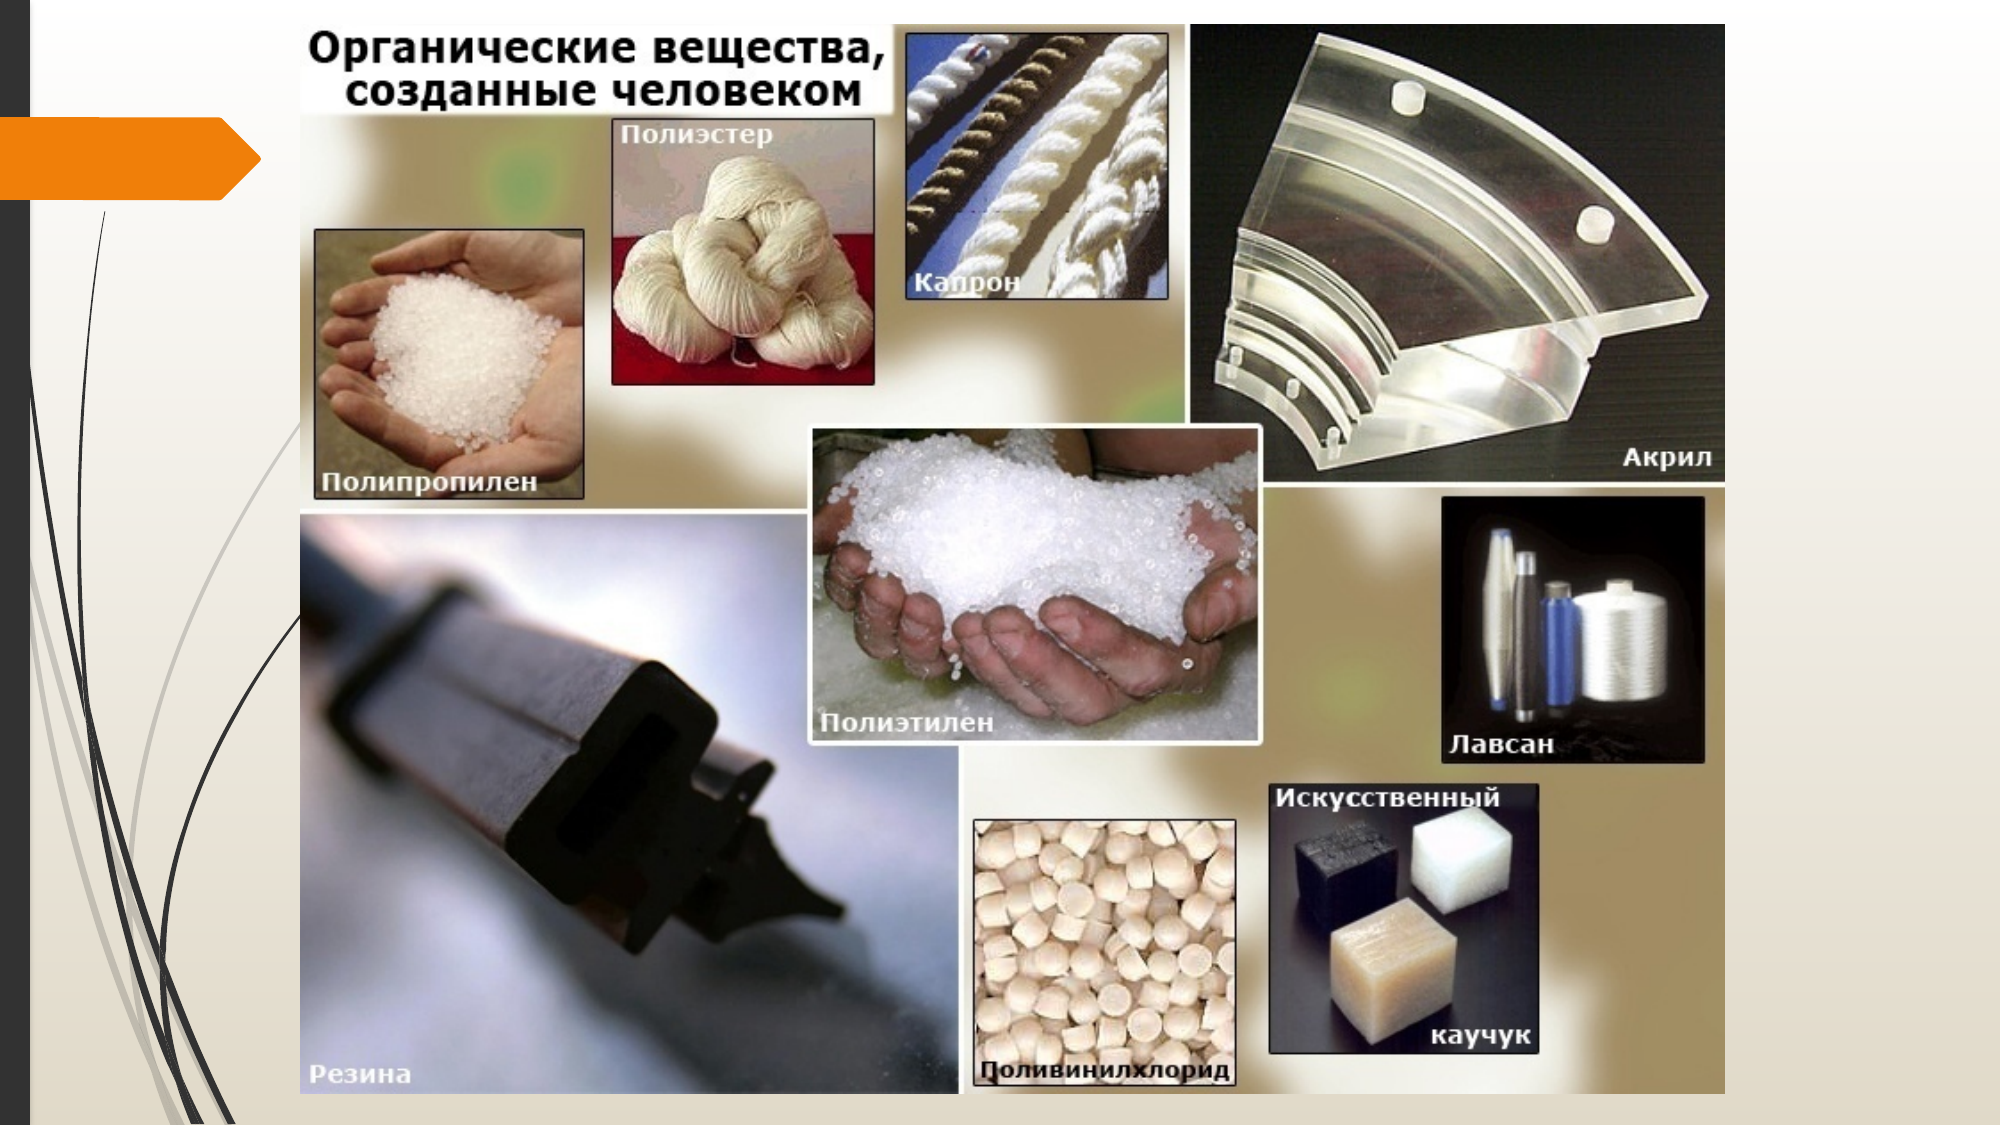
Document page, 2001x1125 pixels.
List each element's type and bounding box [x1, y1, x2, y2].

picture [299, 24, 1726, 1094]
